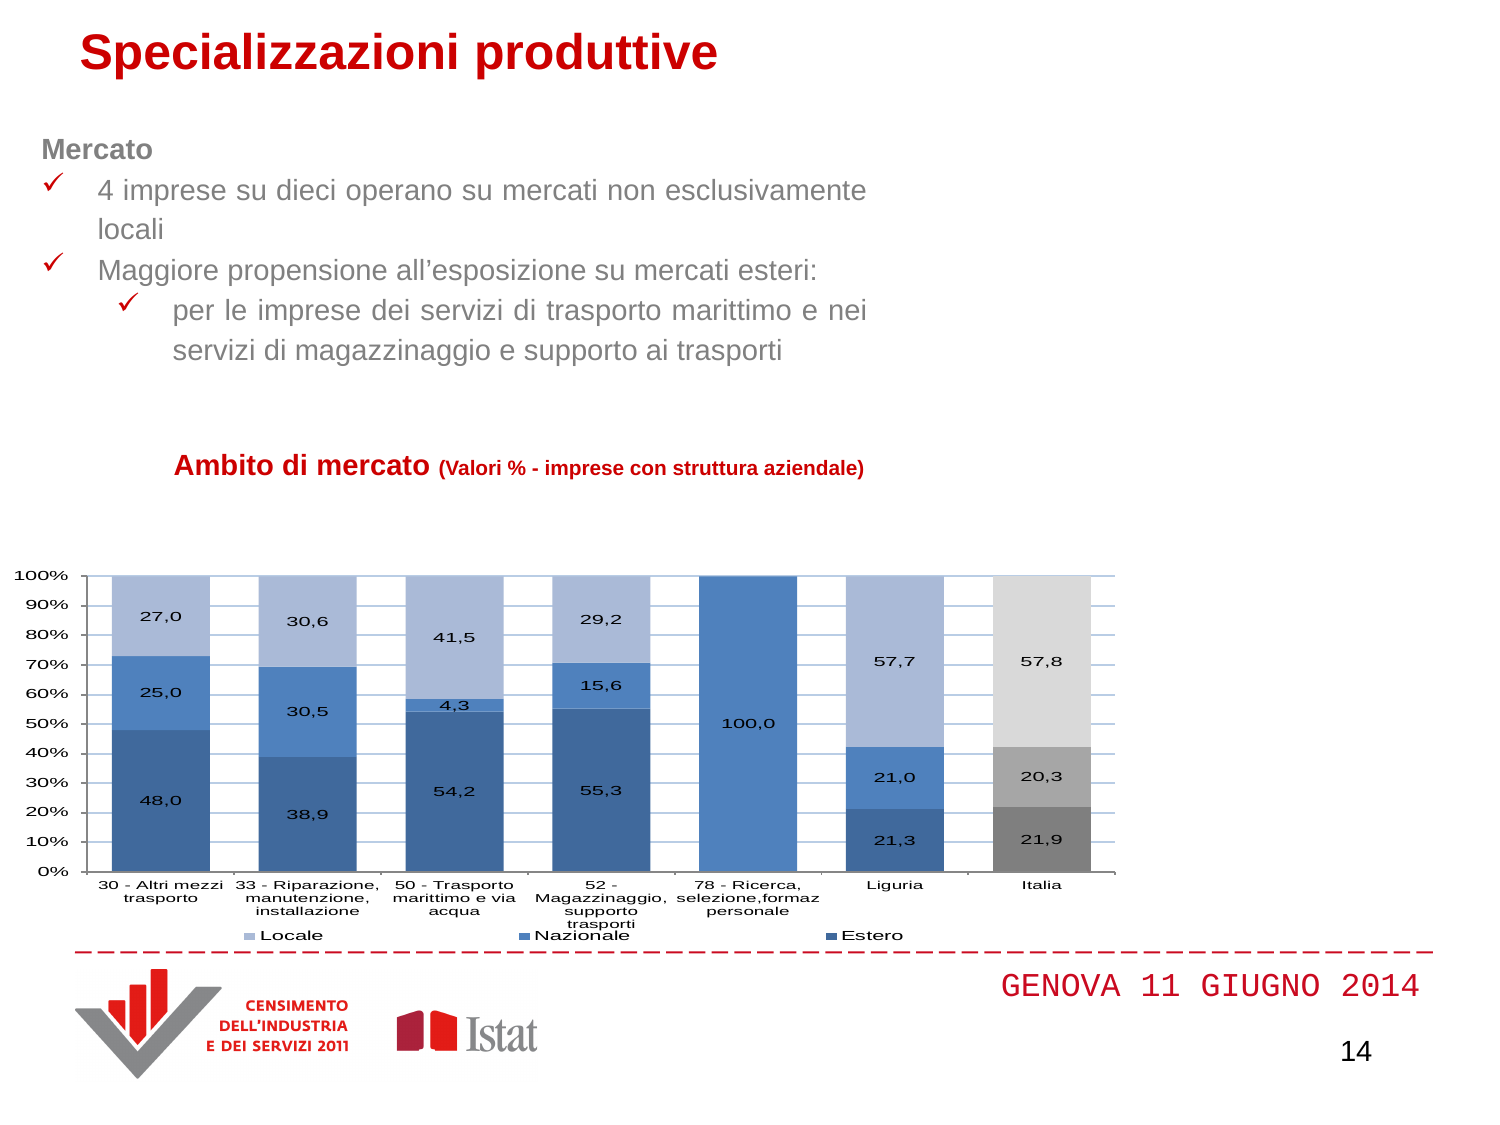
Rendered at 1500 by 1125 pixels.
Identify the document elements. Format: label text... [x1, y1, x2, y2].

text_box Mercato 4 imprese su dieci operano su mercati non esclusivamente locali Maggiore propensione all’esposizione su mercati esteri: per le imprese dei servizi di trasporto marittimo e nei servizi di magazzinaggio e supporto ai trasporti [41, 125, 869, 364]
text_box Ambito di mercato (Valori % - imprese con struttura aziendale) [173, 444, 965, 483]
slide_number 14 [1074, 1025, 1388, 1100]
picture [75, 969, 538, 1082]
text_box Specializzazioni produttive [64, 12, 815, 87]
picture [3, 566, 1117, 950]
